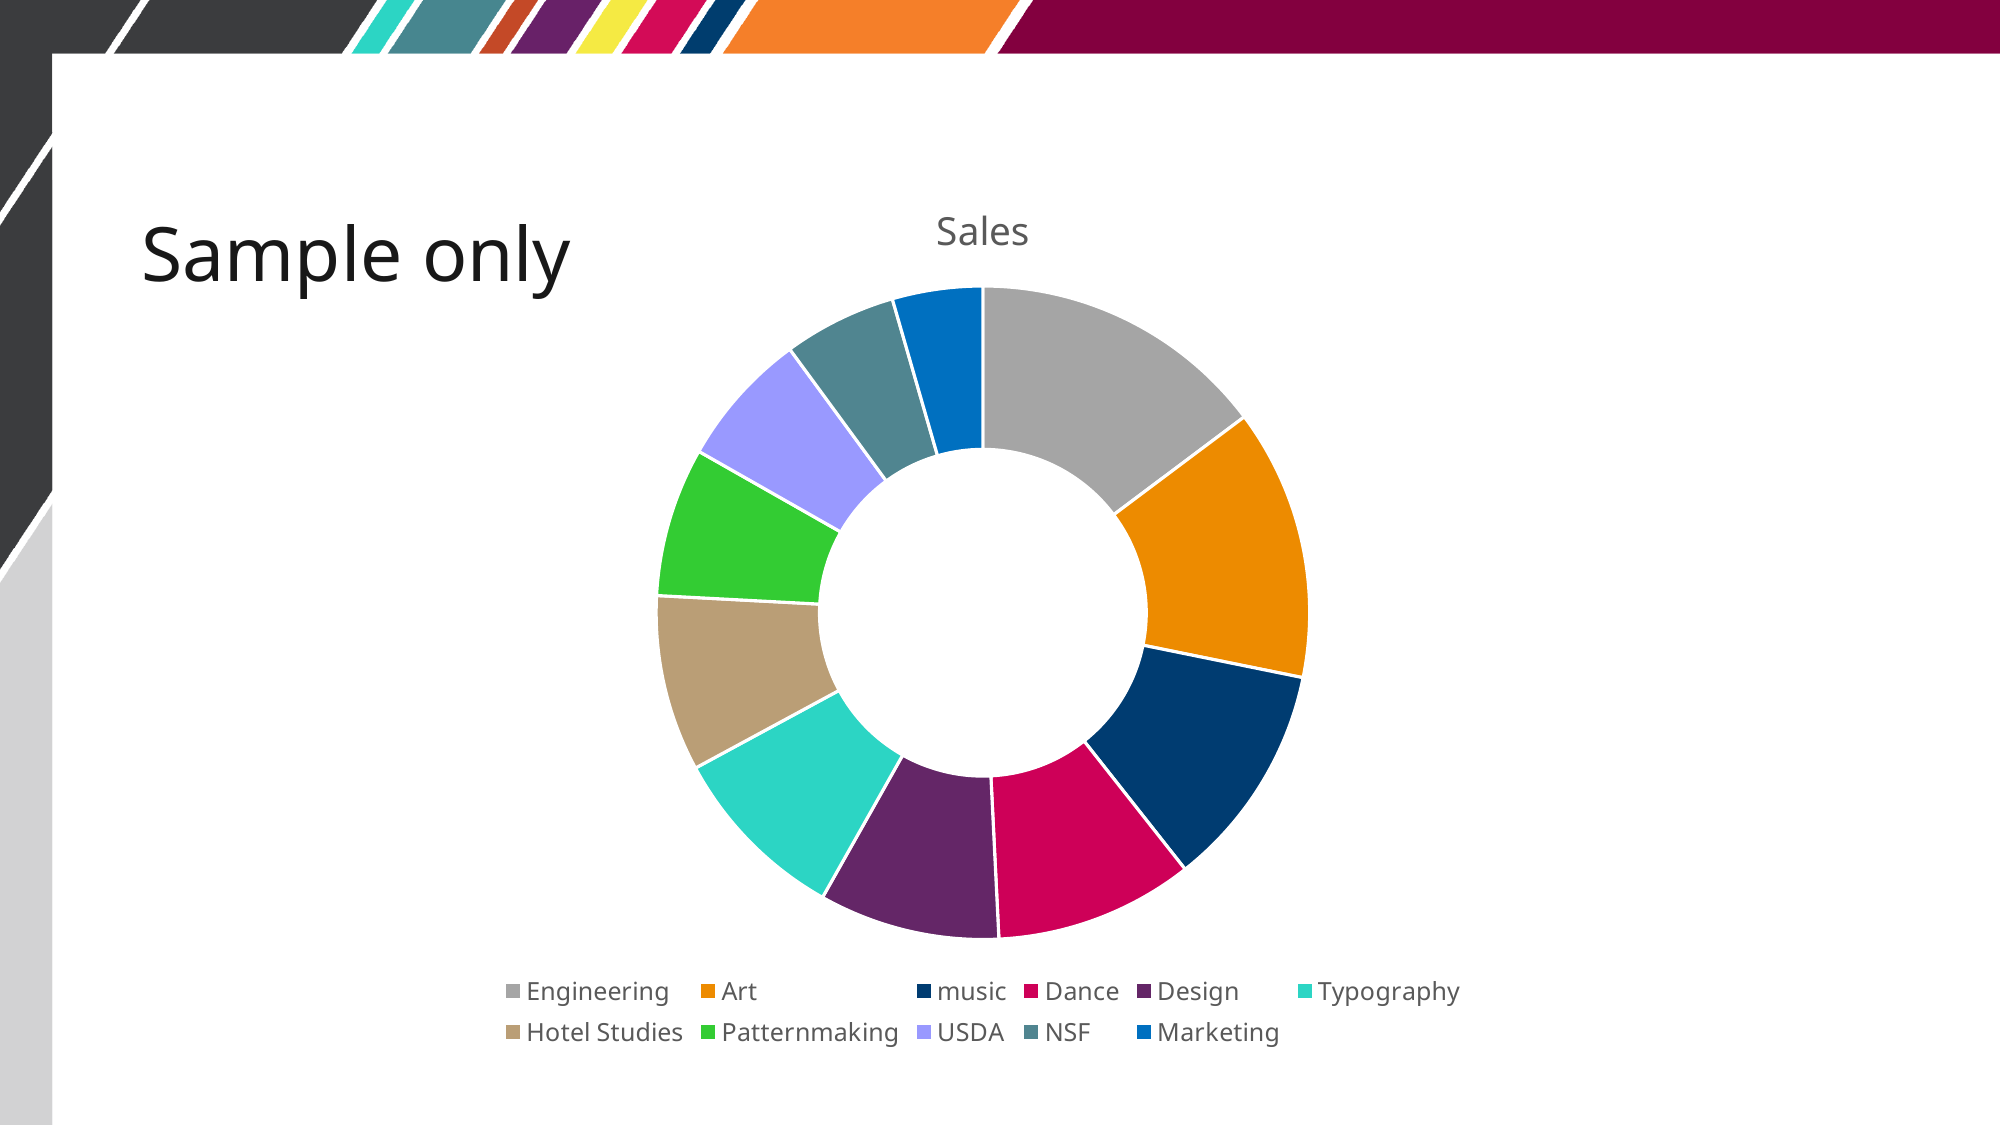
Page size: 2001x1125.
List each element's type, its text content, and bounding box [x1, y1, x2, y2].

title Sample only [141, 205, 316, 804]
chart [316, 165, 1650, 1055]
picture [0, 0, 2000, 1125]
